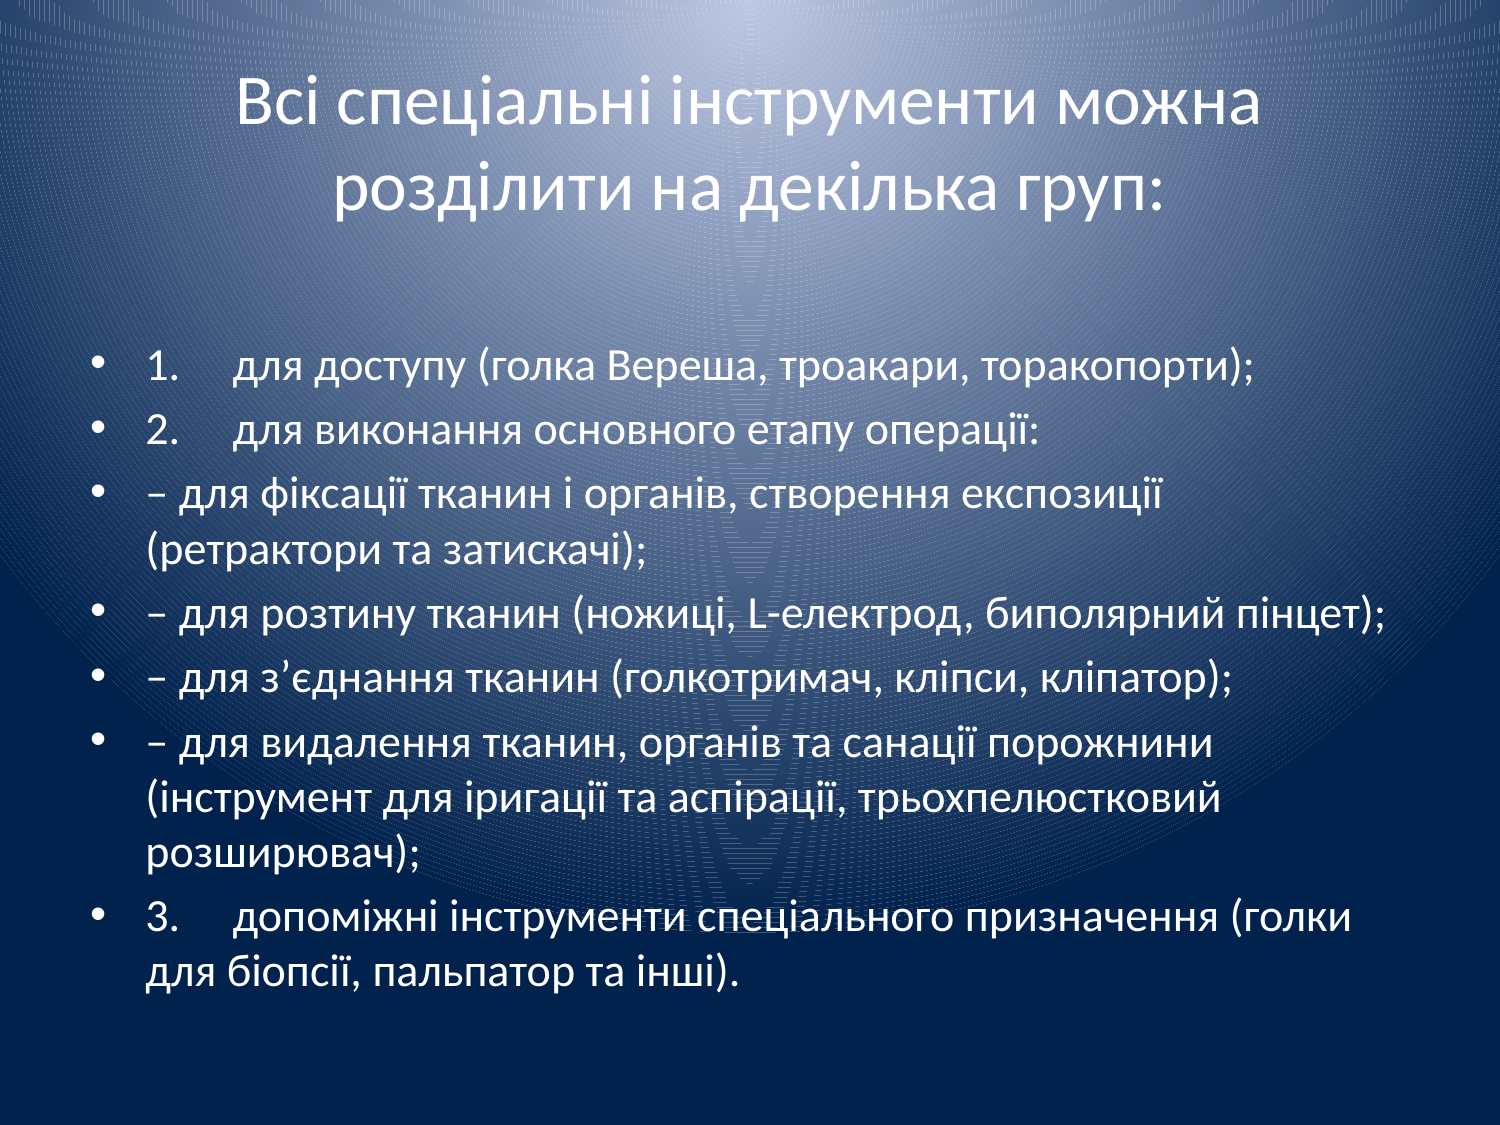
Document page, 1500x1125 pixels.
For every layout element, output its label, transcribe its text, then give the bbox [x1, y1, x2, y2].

title Всі спеціальні інструменти можна розділити на декілька груп: [75, 45, 1425, 233]
list 1. для доступу (голка Вереша, троакари, торакопорти); 2. для виконання основного етапу операції: – для фіксації тканин і органів, створення експозиції (ретрактори та затискачі); – для розтину тканин (ножиці, L-електрод, биполярний пінцет); – для з’єднання тканин (голкотримач, кліпси, кліпатор); – для видалення тканин, органів та санації порожнини (інструмент для іригації та аспірації, трьохпелюстковий розширювач); 3. допоміжні інструменти спеціального призначення (голки для біопсії, пальпатор та інші). [75, 262, 1425, 1005]
